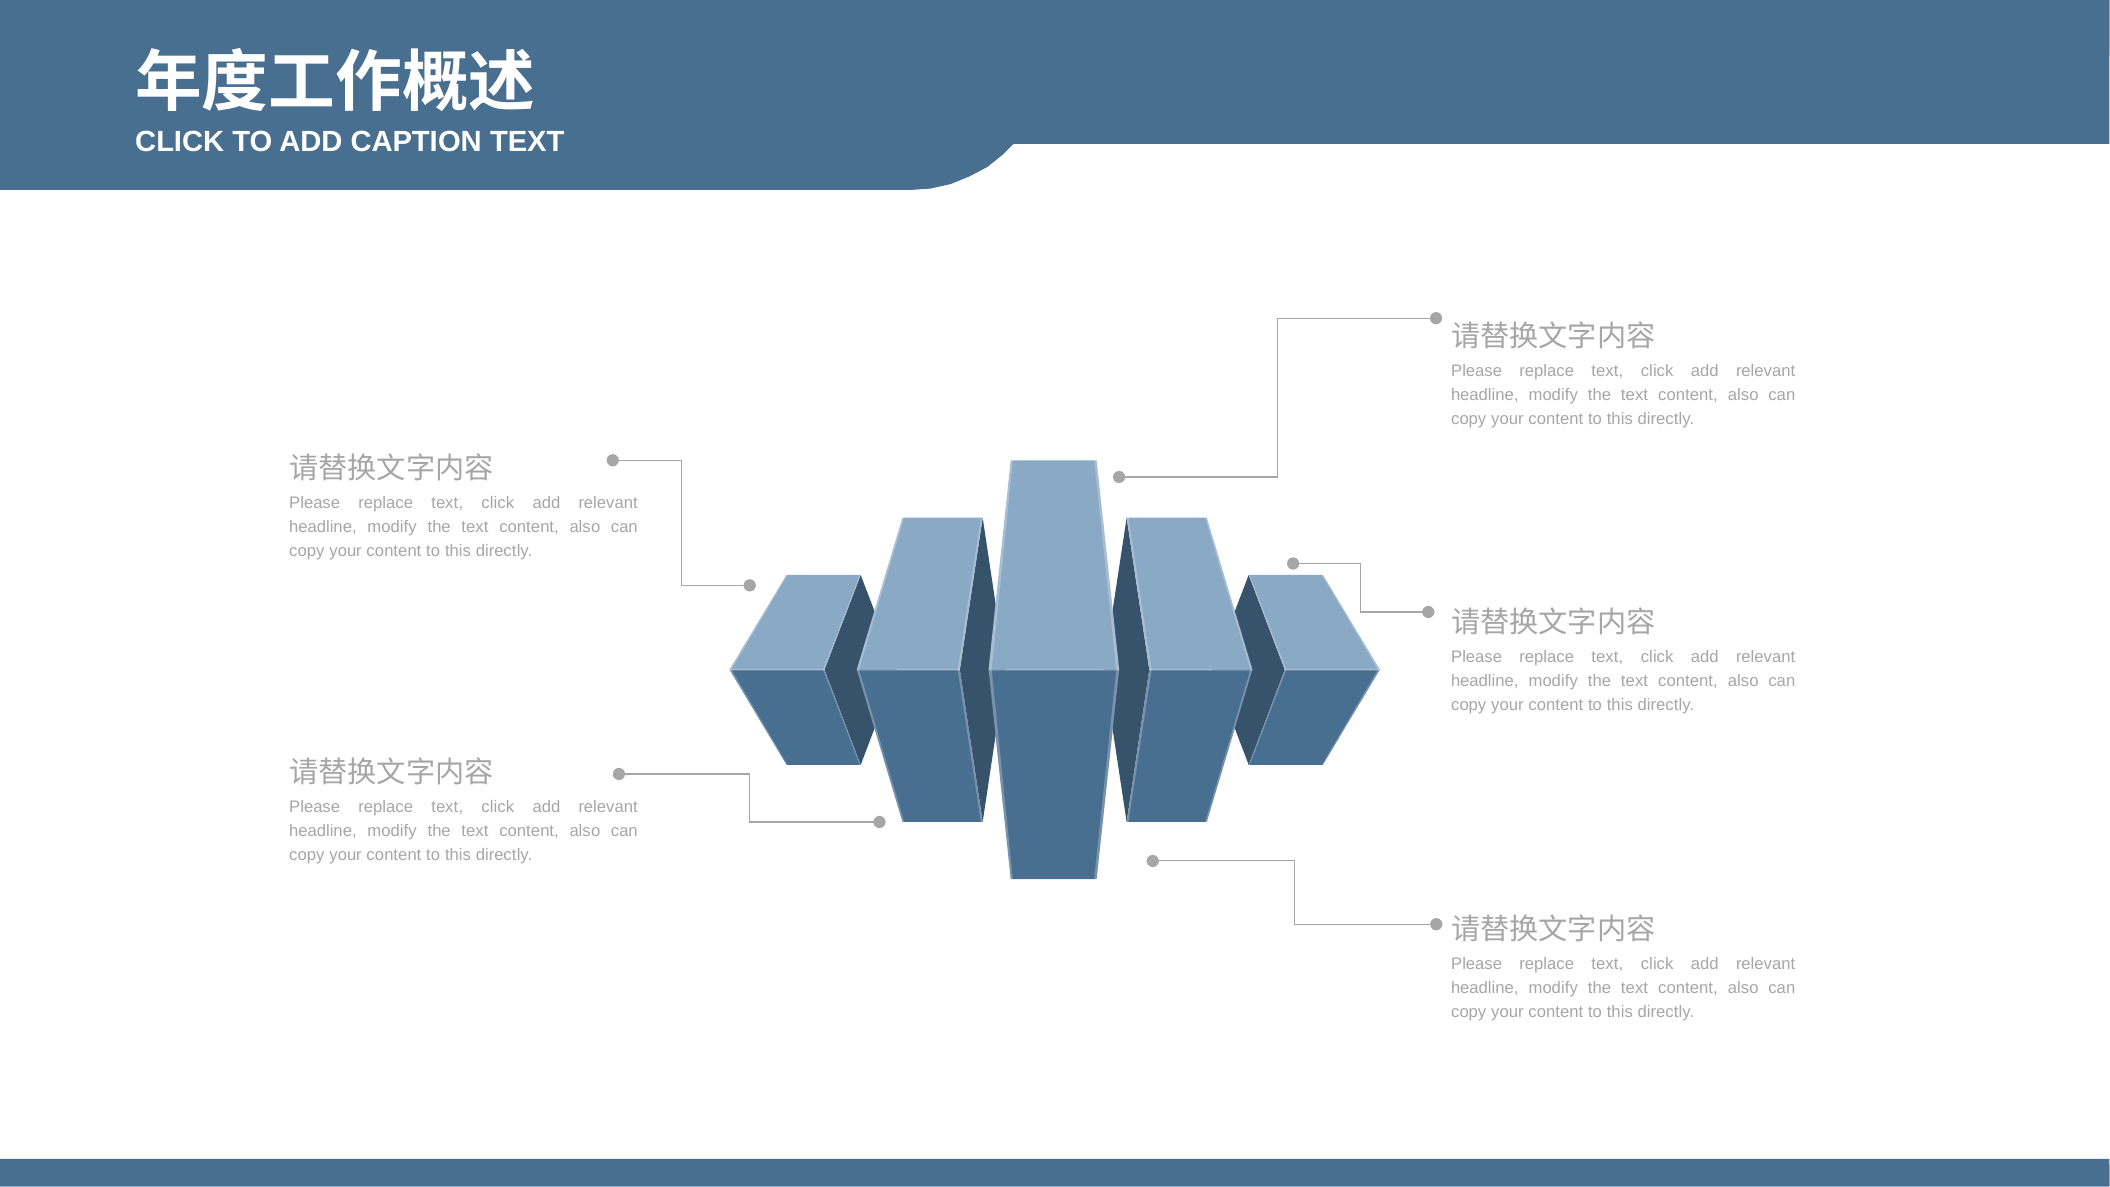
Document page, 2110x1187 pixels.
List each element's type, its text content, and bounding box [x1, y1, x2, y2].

text_box CLICK TO ADD CAPTION TEXT [135, 122, 596, 158]
text_box Please replace text, click add relevant headline, modify the text content, also can copy your content to this directly. [1437, 348, 1811, 436]
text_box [612, 460, 750, 586]
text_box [1293, 563, 1429, 613]
text_box Please replace text, click add relevant headline, modify the text content, also can copy your content to this directly. [274, 785, 654, 872]
text_box 请替换文字内容 [274, 434, 523, 492]
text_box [618, 774, 880, 823]
text_box 请替换文字内容 [1436, 895, 1682, 953]
text_box Please replace text, click add relevant headline, modify the text content, also can copy your content to this directly. [274, 480, 612, 567]
text_box 年度工作概述 [135, 38, 596, 119]
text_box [729, 460, 1380, 880]
text_box 请替换文字内容 [274, 739, 523, 796]
text_box Please replace text, click add relevant headline, modify the text content, also can copy your content to this directly. [1436, 941, 1811, 1029]
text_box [1119, 318, 1437, 477]
text_box Please replace text, click add relevant headline, modify the text content, also can copy your content to this directly. [1436, 634, 1811, 722]
text_box 请替换文字内容 [1436, 588, 1682, 646]
text_box 请替换文字内容 [1436, 302, 1682, 360]
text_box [1152, 860, 1437, 923]
